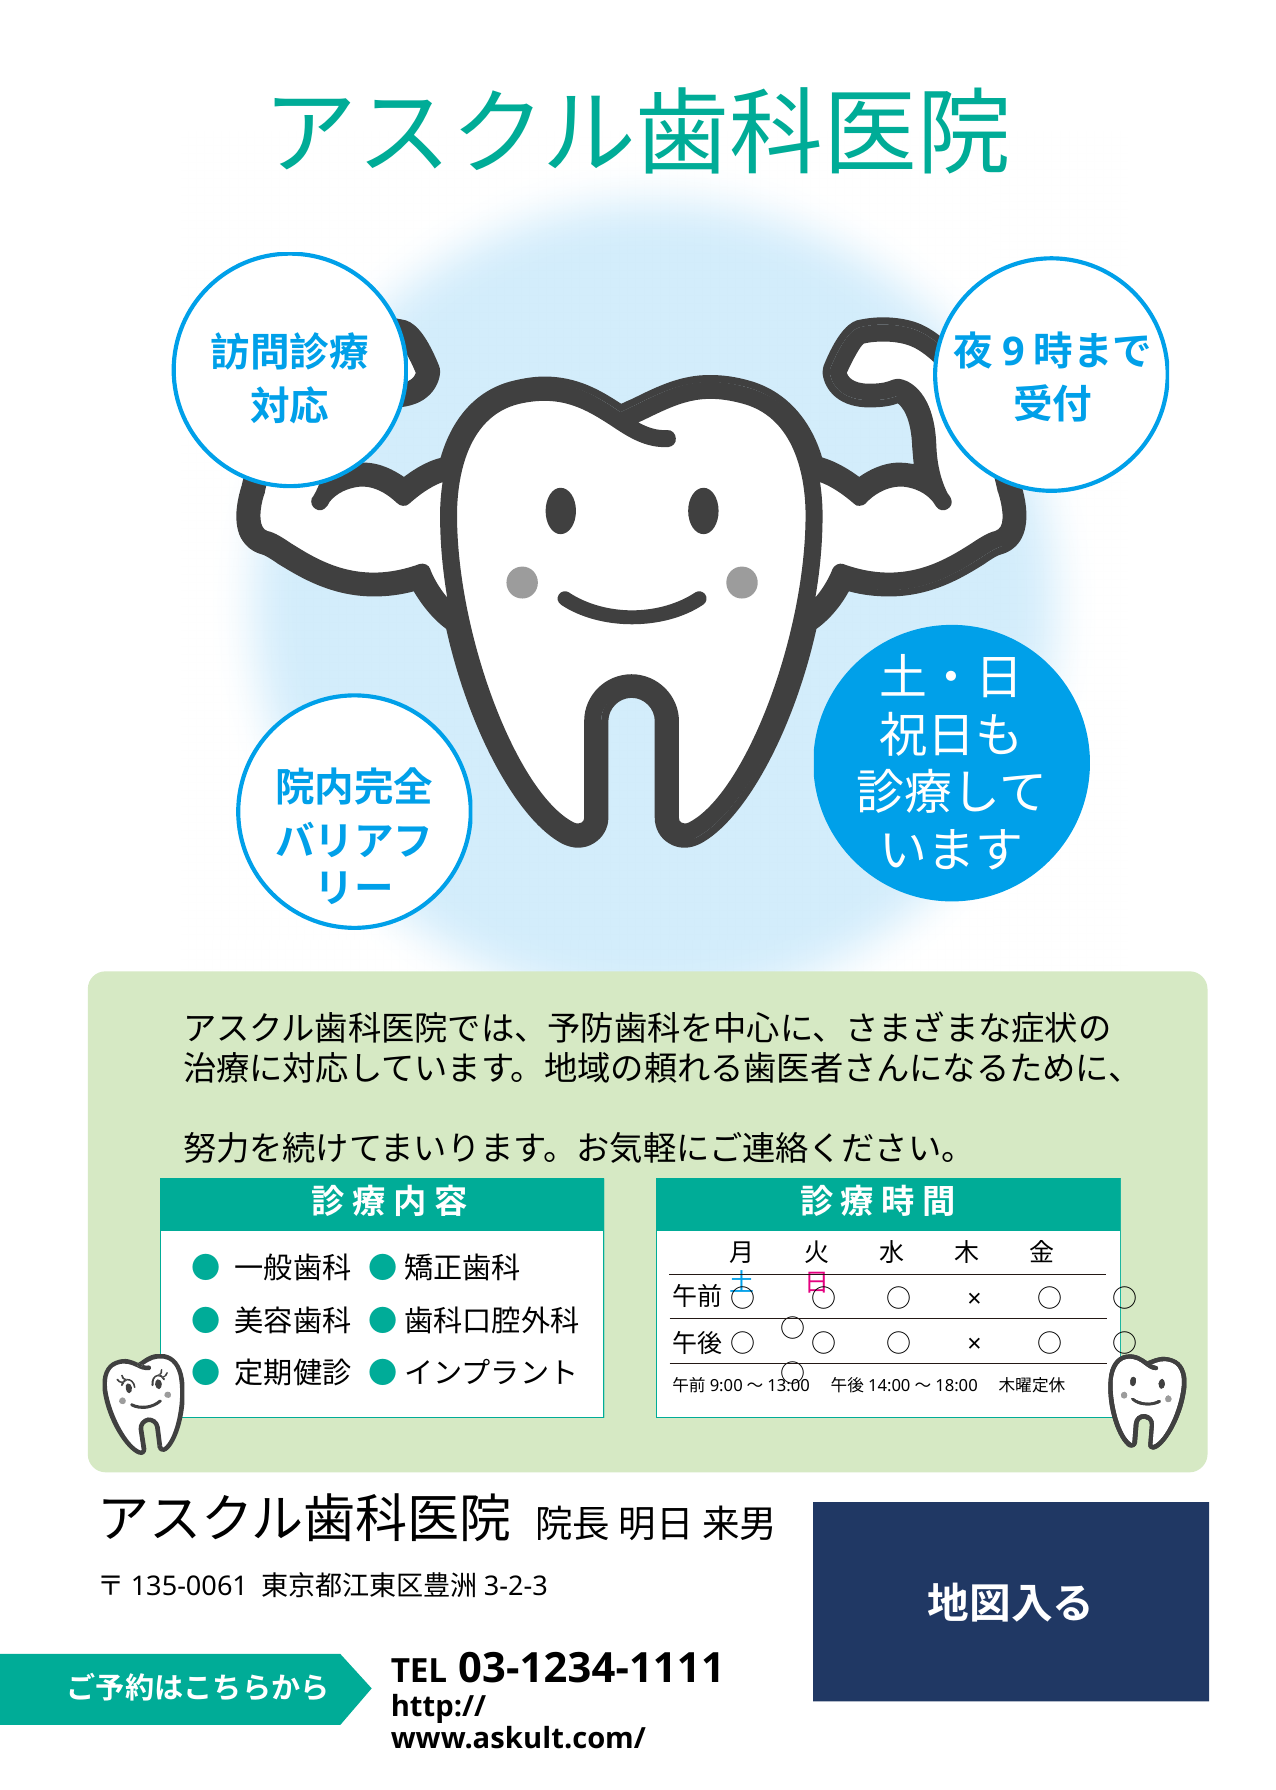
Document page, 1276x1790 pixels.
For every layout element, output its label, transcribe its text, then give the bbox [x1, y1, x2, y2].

picture [87, 130, 1208, 1473]
text_box アスクル歯科医院 [171, 65, 1104, 193]
picture [938, 261, 1165, 488]
text_box アスクル歯科医院 院長 明日 来男 [82, 1478, 918, 1556]
text_box 〒135-0061 東京都江東区豊洲3-2-3 [82, 1560, 566, 1608]
picture [0, 1653, 373, 1725]
text_box 夜9時まで 受付 [1170, 318, 1175, 434]
text_box 地図入る [812, 1501, 1210, 1703]
text_box TEL 03-1234-1111 http://www.askult.com/ [376, 1639, 756, 1762]
picture [177, 256, 403, 483]
